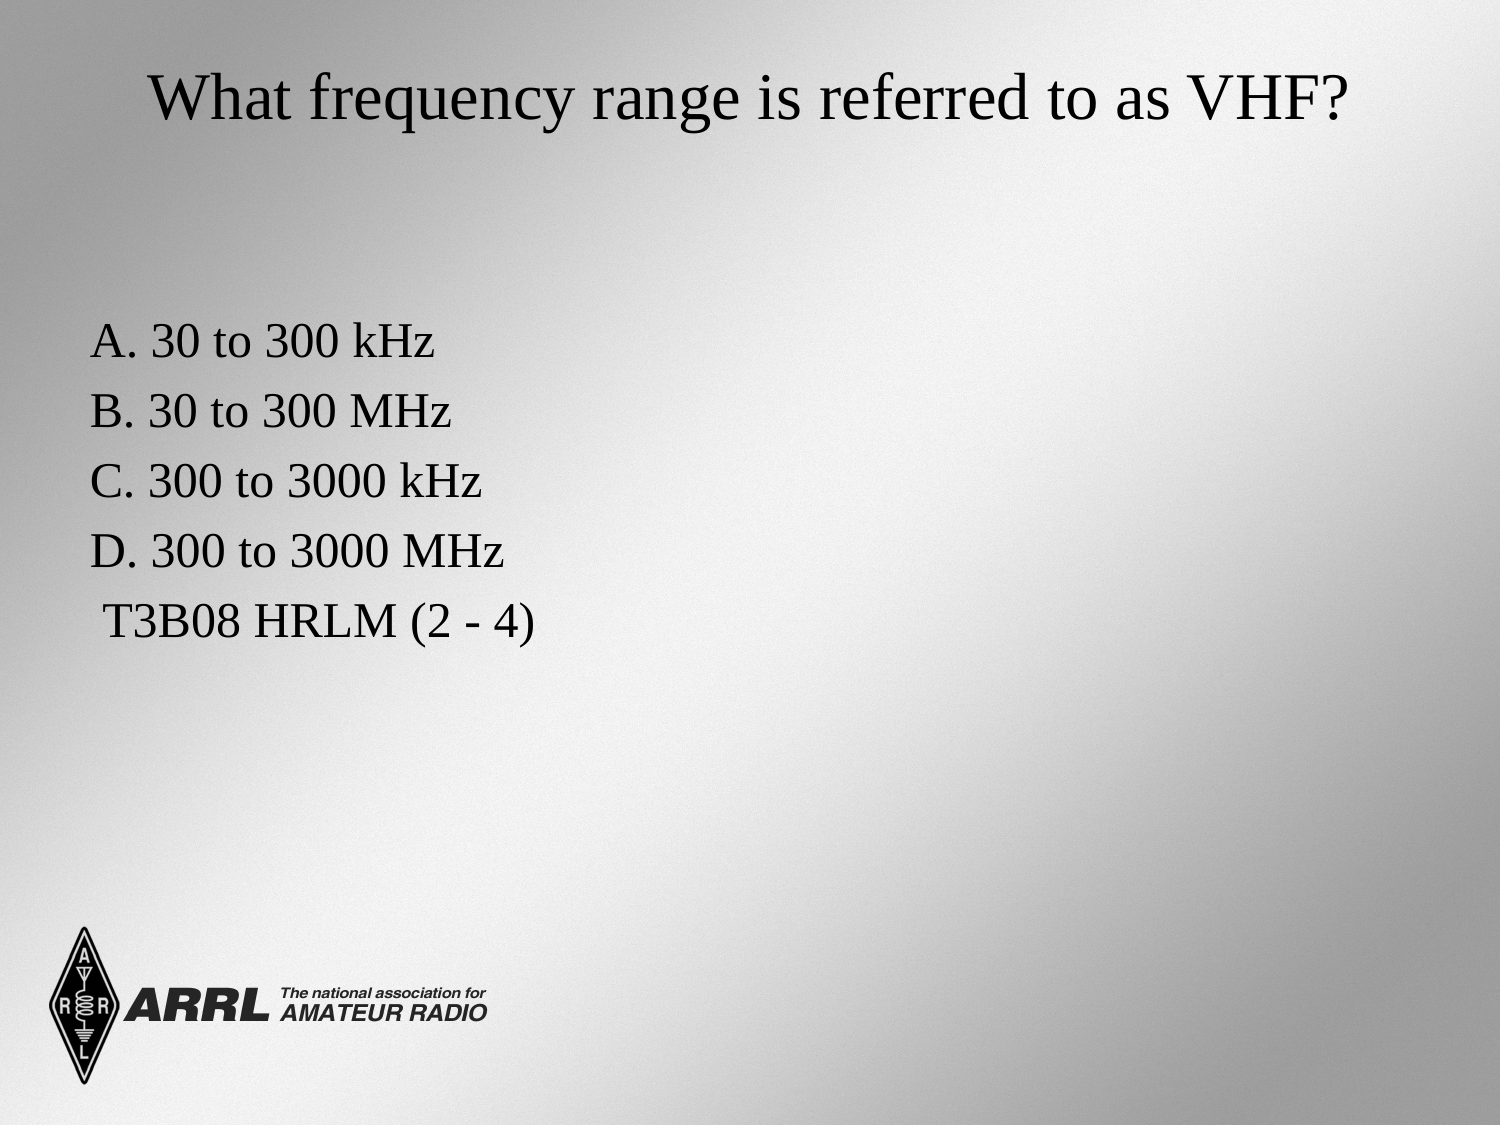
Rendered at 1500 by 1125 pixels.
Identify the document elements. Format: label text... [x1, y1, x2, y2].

picture [0, 0, 1500, 1125]
list A. 30 to 300 kHz B. 30 to 300 MHz C. 300 to 3000 kHz D. 300 to 3000 MHz T3B08 HRLM (2 - 4) [75, 299, 1425, 1005]
title What frequency range is referred to as VHF? [75, 45, 1425, 233]
